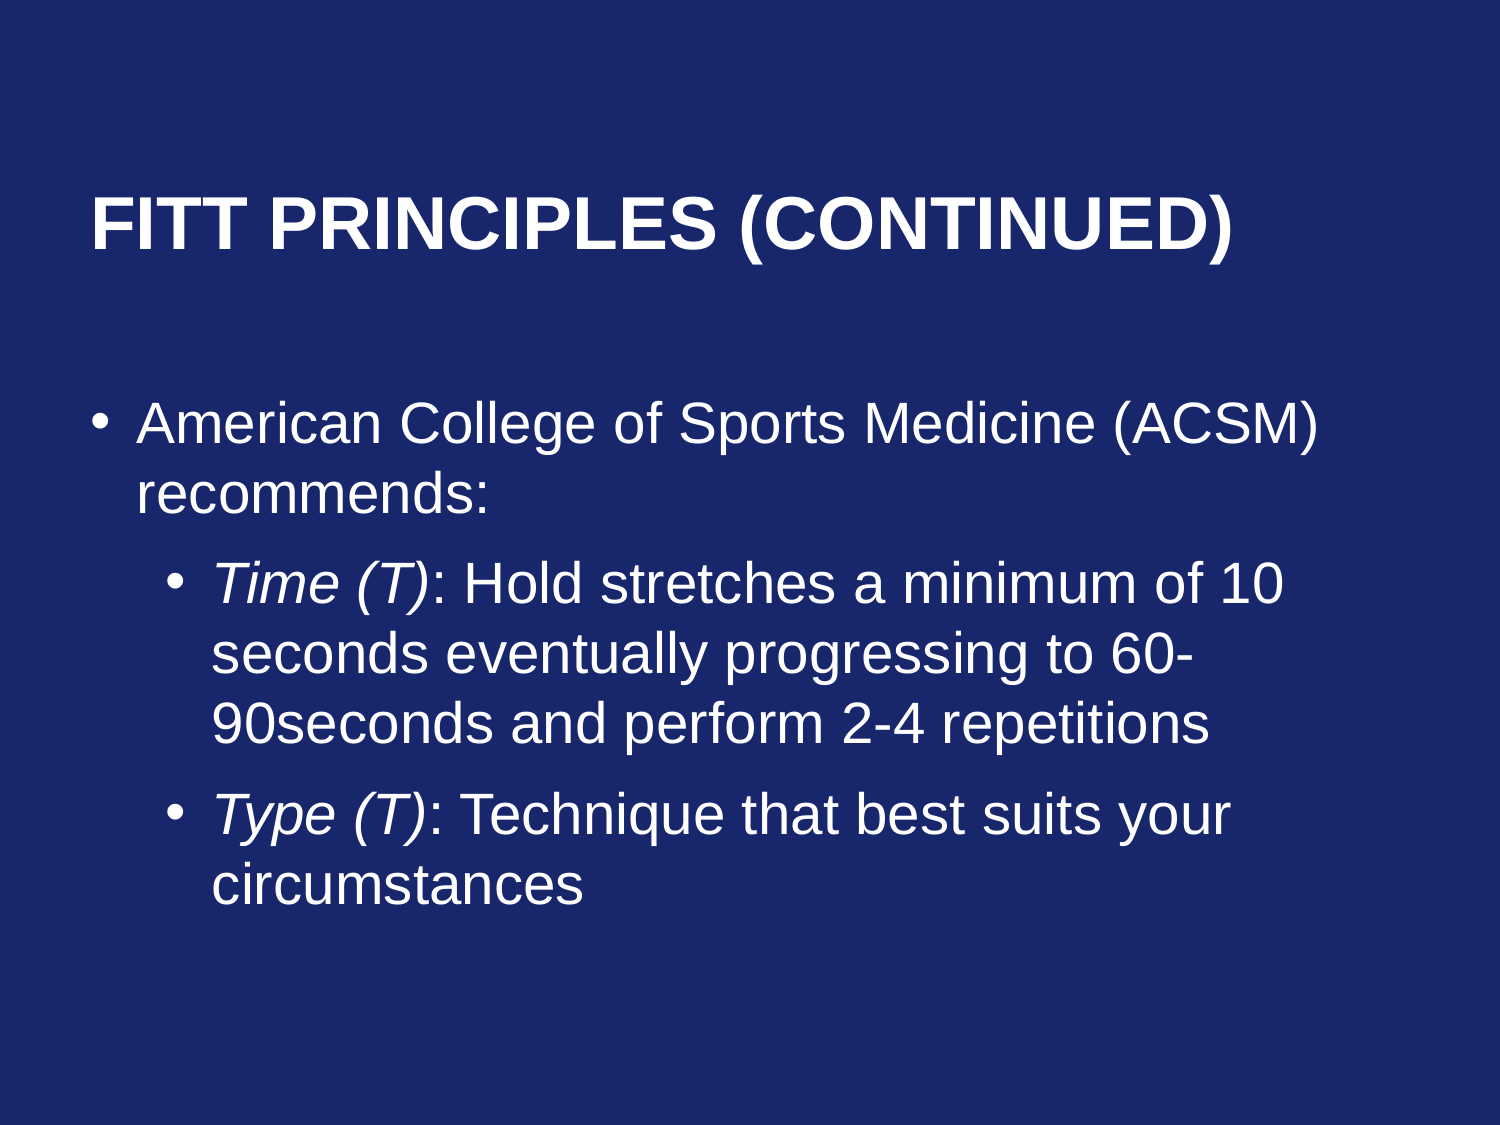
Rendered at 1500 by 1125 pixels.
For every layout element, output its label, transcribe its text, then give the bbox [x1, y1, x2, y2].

title FITT Principles (continued) [75, 99, 1350, 339]
list American College of Sports Medicine (ACSM) recommends: Time (T): Hold stretches a minimum of 10 seconds eventually progressing to 60-90seconds and perform 2-4 repetitions Type (T): Technique that best suits your circumstances [75, 351, 1350, 950]
